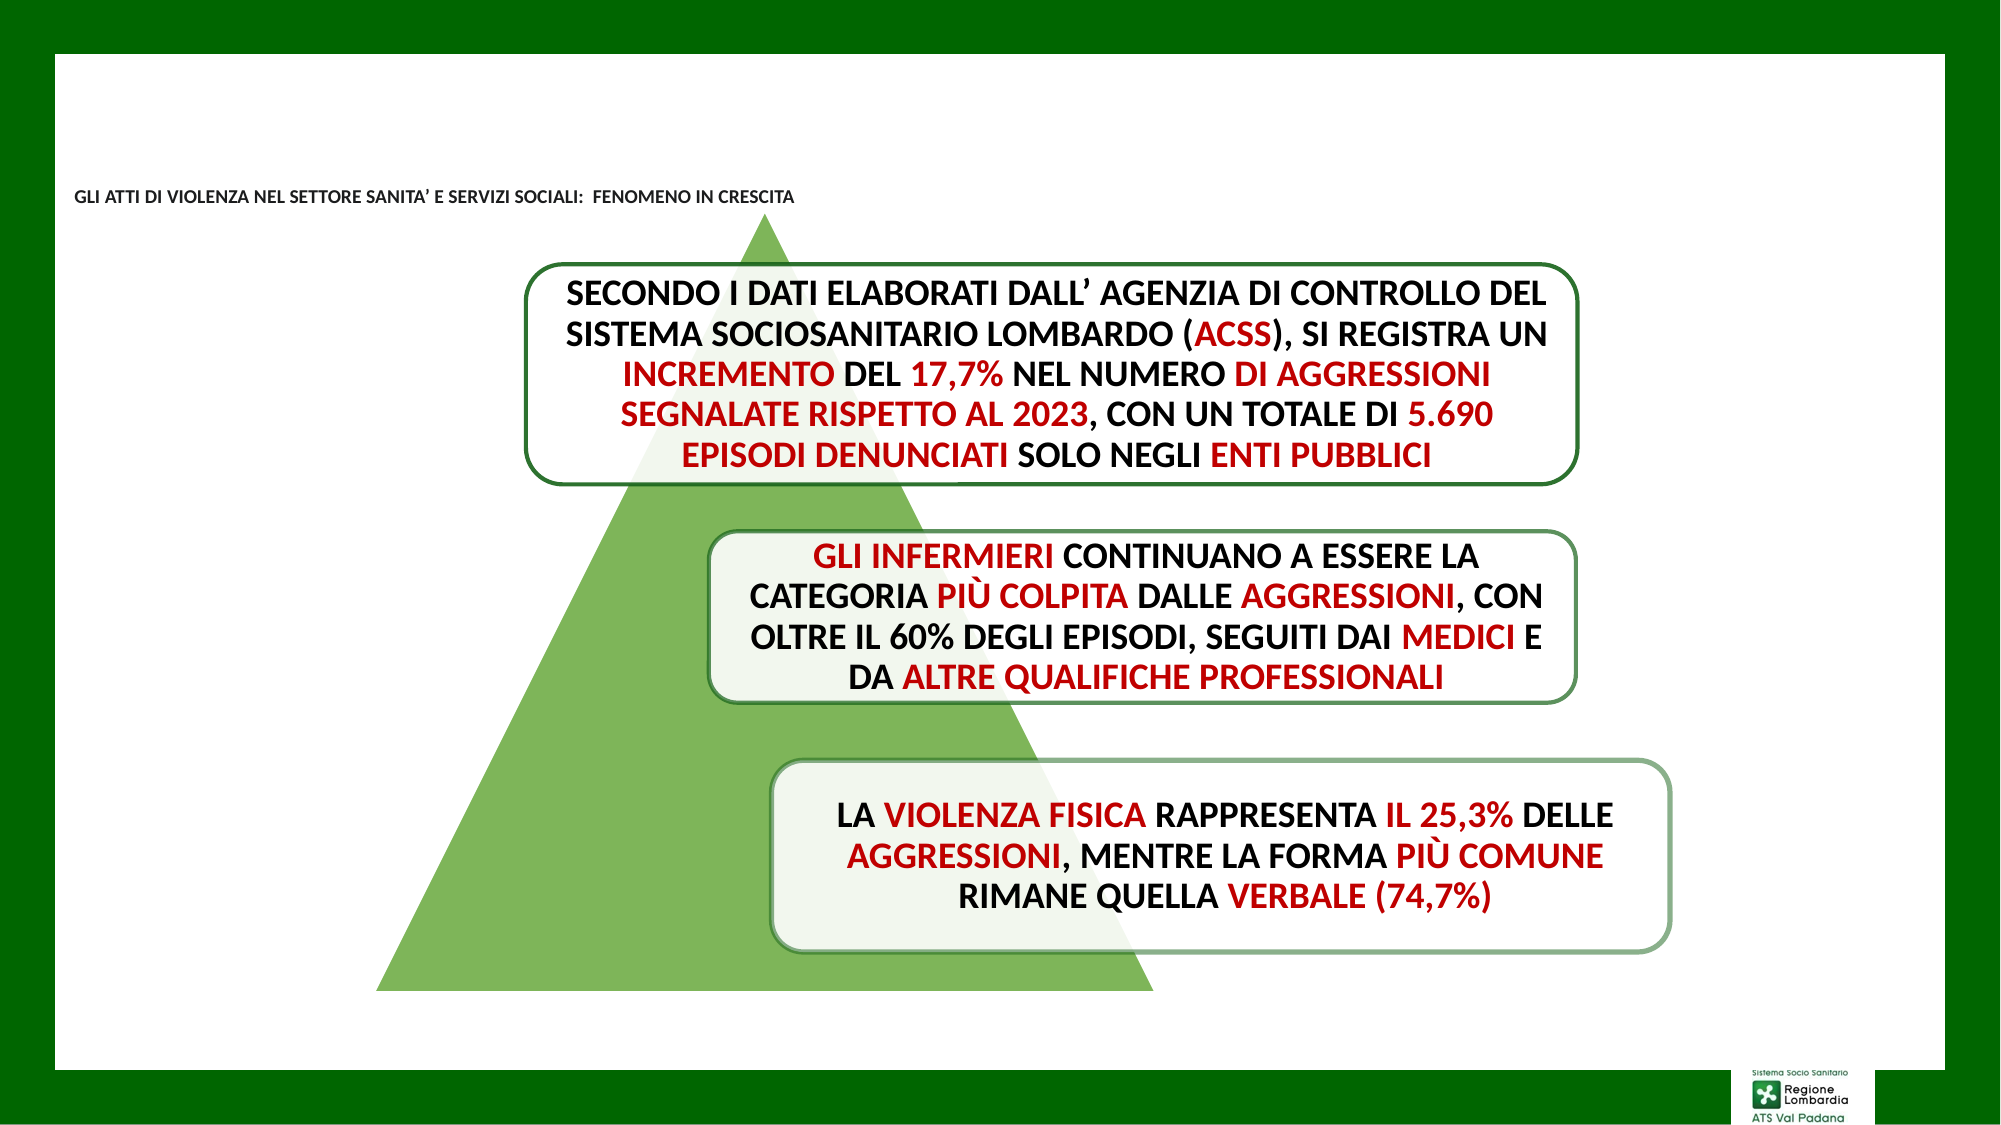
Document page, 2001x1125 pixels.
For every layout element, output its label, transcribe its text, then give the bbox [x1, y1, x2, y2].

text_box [107, 210, 1828, 993]
title GLI ATTI DI VIOLENZA NEL SETTORE SANITA’ E SERVIZI SOCIALI: FENOMENO IN CRESCITA [59, 44, 1939, 239]
picture [0, 0, 2001, 1125]
